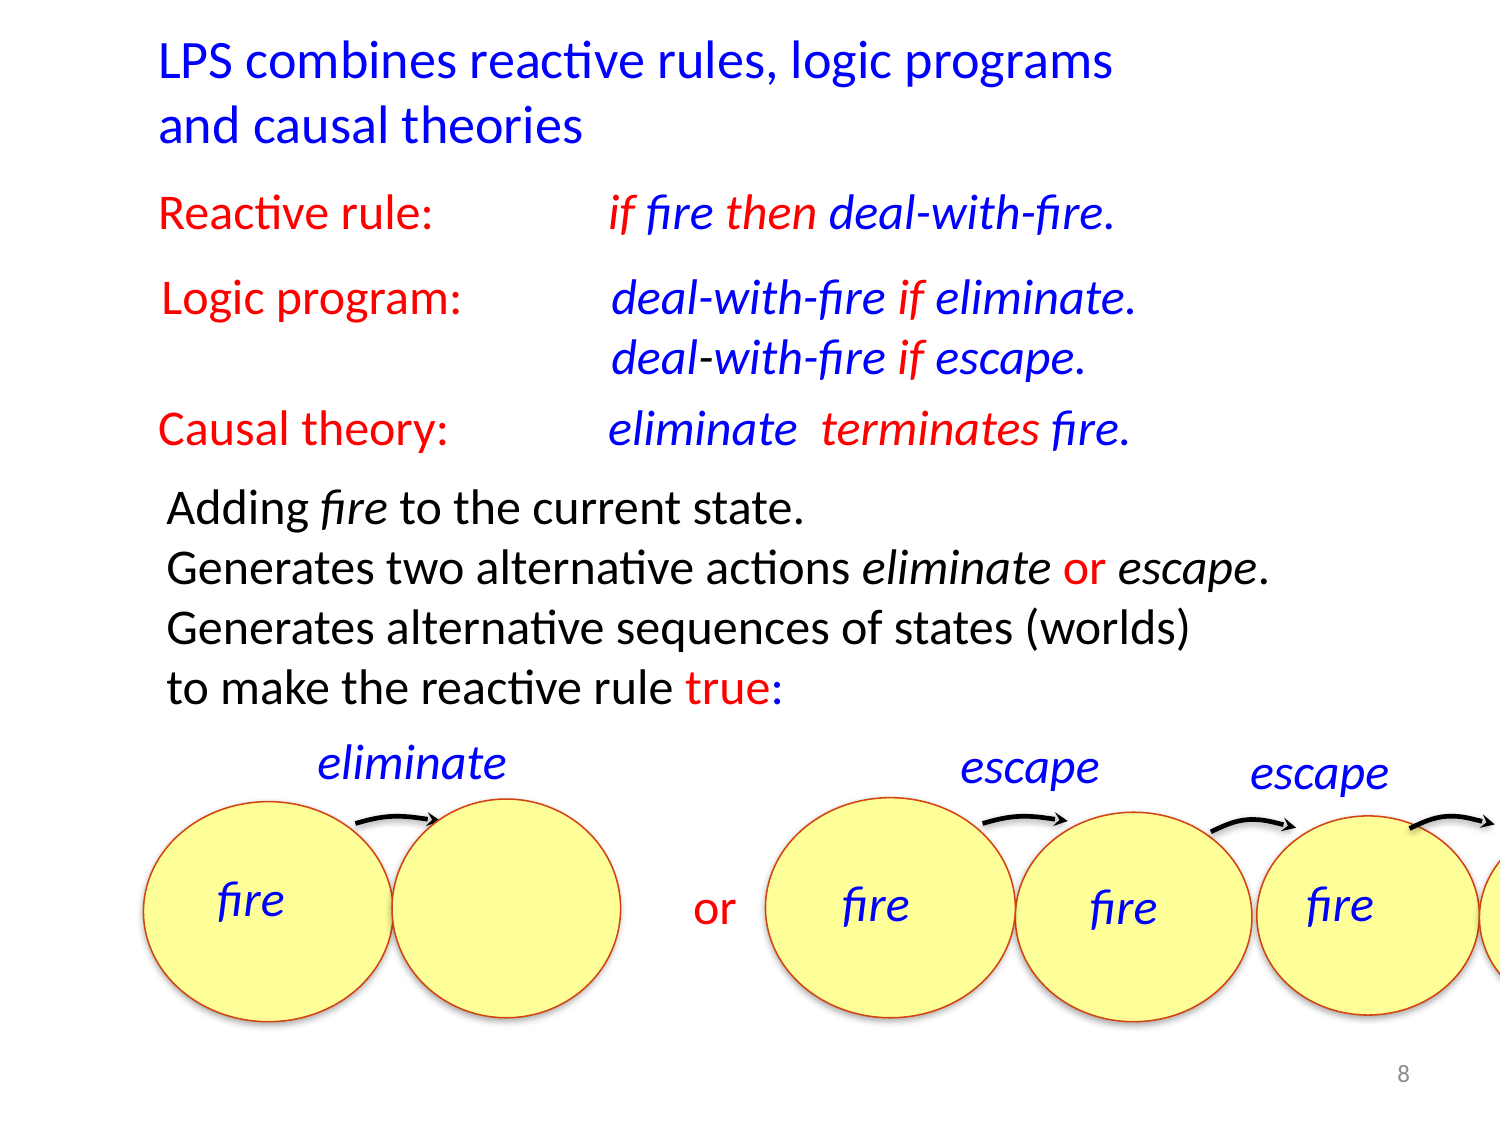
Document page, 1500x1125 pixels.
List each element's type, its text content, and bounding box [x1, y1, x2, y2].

text_box [764, 796, 1011, 1019]
text_box or [678, 866, 767, 1002]
text_box escape [945, 726, 1172, 801]
text_box escape [1235, 732, 1462, 807]
text_box LPS combines reactive rules, logic programs and causal theories [143, 17, 1245, 132]
text_box [982, 813, 1068, 826]
text_box eliminate [302, 722, 529, 798]
text_box Logic program: deal-with-fire if eliminate. deal-with-fire if escape. [146, 256, 1245, 374]
text_box fire [1291, 863, 1493, 939]
text_box Causal theory: eliminate terminates fire. [143, 374, 1338, 477]
text_box Reactive rule: if fire then deal-with-fire. [143, 187, 1338, 291]
text_box [391, 798, 622, 1019]
text_box [1209, 817, 1297, 834]
text_box [142, 800, 390, 1023]
slide_number 8 [1074, 1042, 1425, 1103]
text_box [1270, 815, 1464, 866]
text_box fire [827, 863, 1051, 939]
text_box Adding fire to the current state. Generates two alternative actions eliminate or escape. Generates alternative sequences of states (worlds) to make the reactive rule true: [151, 466, 1438, 722]
text_box Q [1478, 859, 1500, 976]
text_box [1017, 811, 1250, 1023]
text_box [1260, 939, 1477, 1016]
text_box fire [1074, 866, 1302, 942]
text_box [354, 813, 437, 826]
text_box fire [202, 858, 400, 934]
text_box [1408, 814, 1495, 831]
